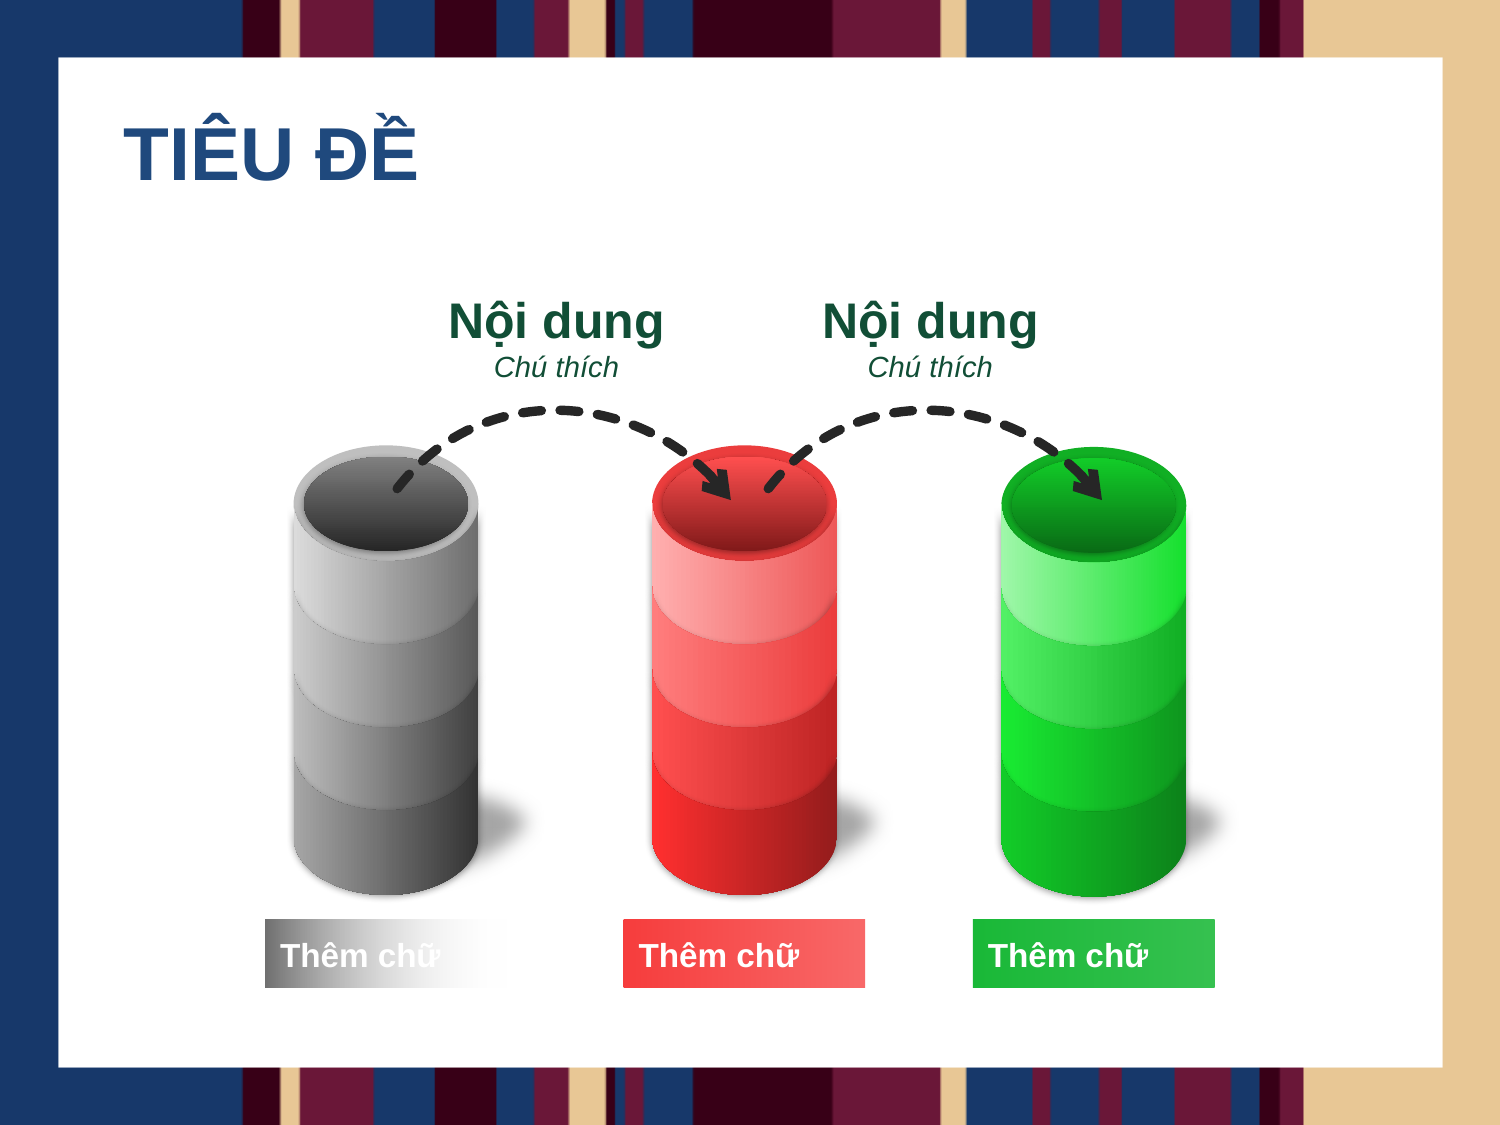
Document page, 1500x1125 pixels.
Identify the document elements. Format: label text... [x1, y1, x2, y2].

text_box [265, 279, 1252, 988]
picture [0, 0, 1500, 1125]
text_box tiêu đề [108, 86, 973, 215]
